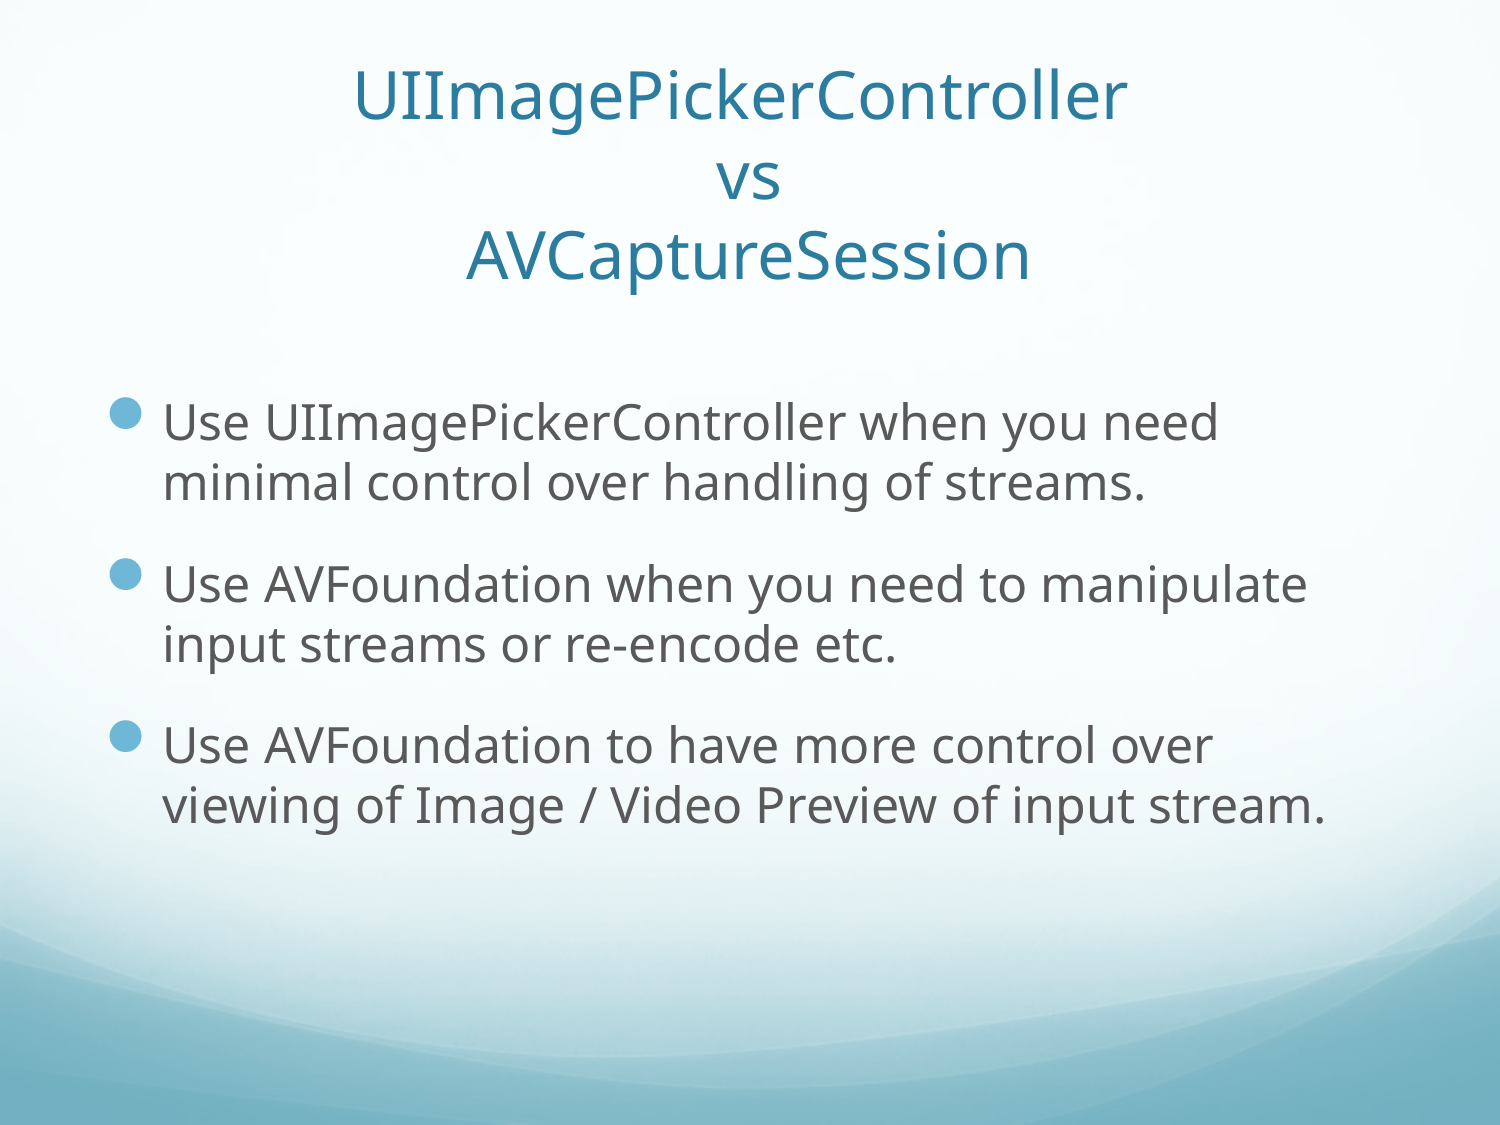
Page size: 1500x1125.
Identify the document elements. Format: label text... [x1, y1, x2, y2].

title UIImagePickerController vs AVCaptureSession [90, 81, 1410, 301]
list Use UIImagePickerController when you need minimal control over handling of streams. Use AVFoundation when you need to manipulate input streams or re-encode etc. Use AVFoundation to have more control over viewing of Image / Video Preview of input stream. [90, 382, 1410, 1058]
